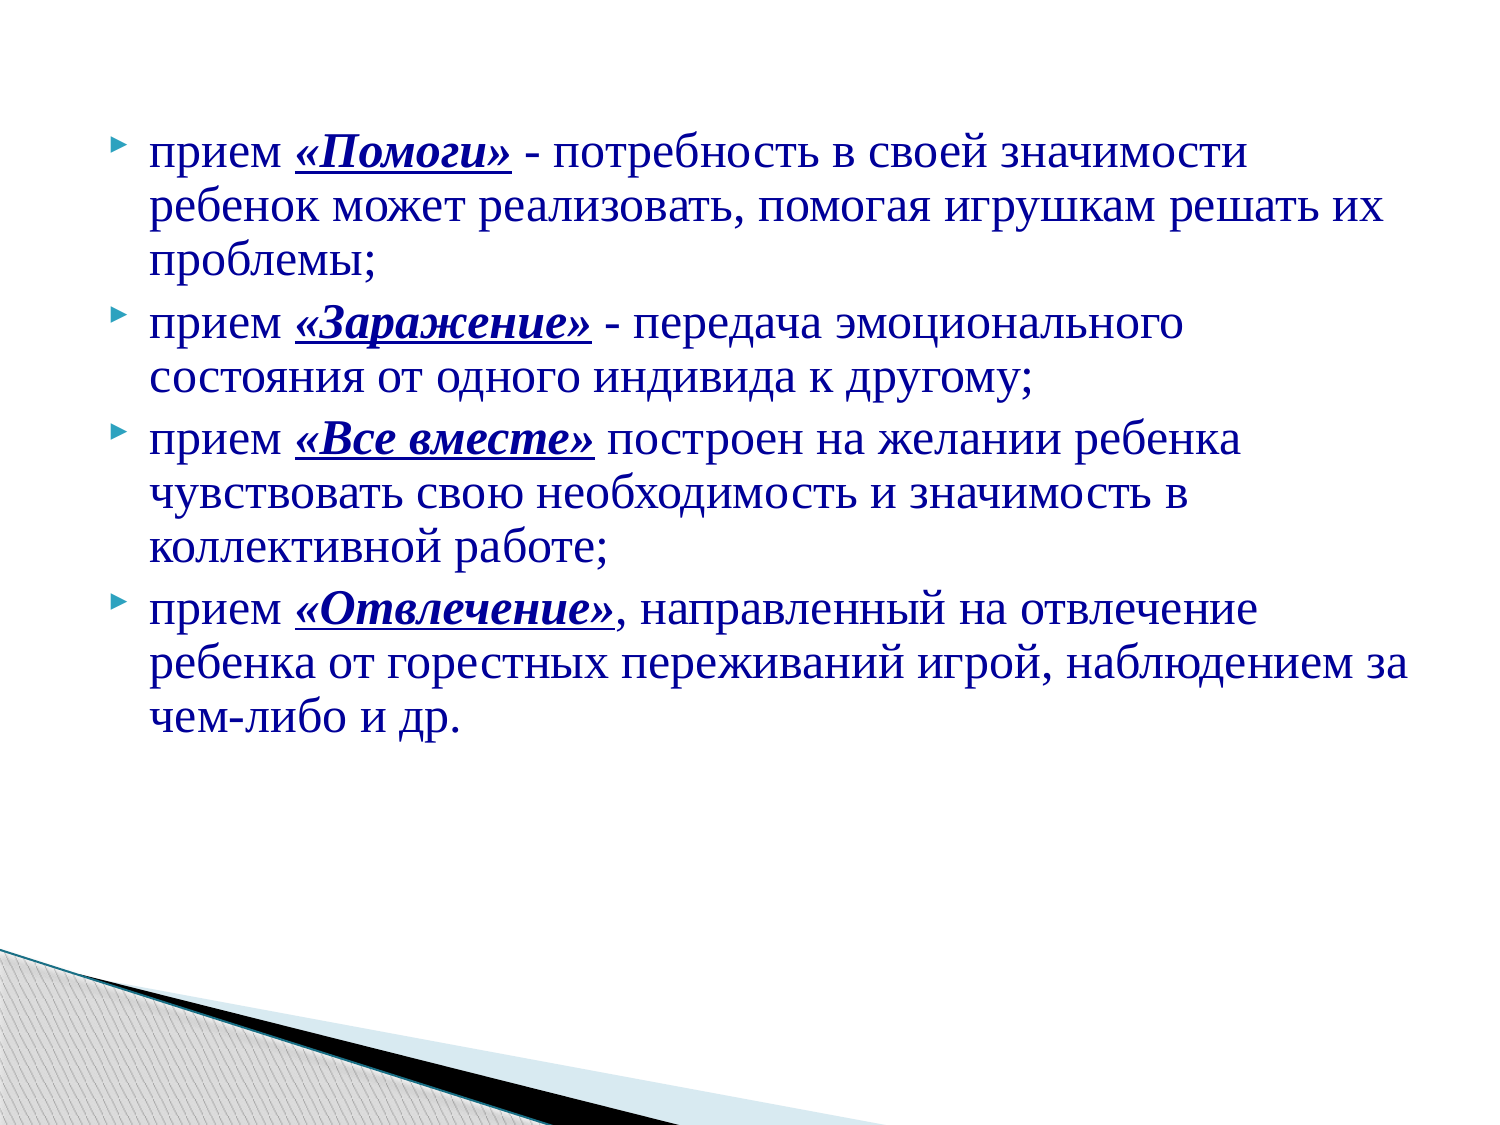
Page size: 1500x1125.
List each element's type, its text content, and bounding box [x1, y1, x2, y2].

list прием «Помоги» - потребность в своей значимости ребенок может реализовать, помогая игрушкам решать их проблемы; прием «Заражение» - передача эмоционального состояния от одного индивида к другому; прием «Все вместе» построен на желании ребенка чувствовать свою необходимость и значимость в коллективной работе; прием «Отвлечение», направленный на отвлечение ребенка от горестных переживаний игрой, наблюдением за чем-либо и др. [74, 116, 1426, 986]
